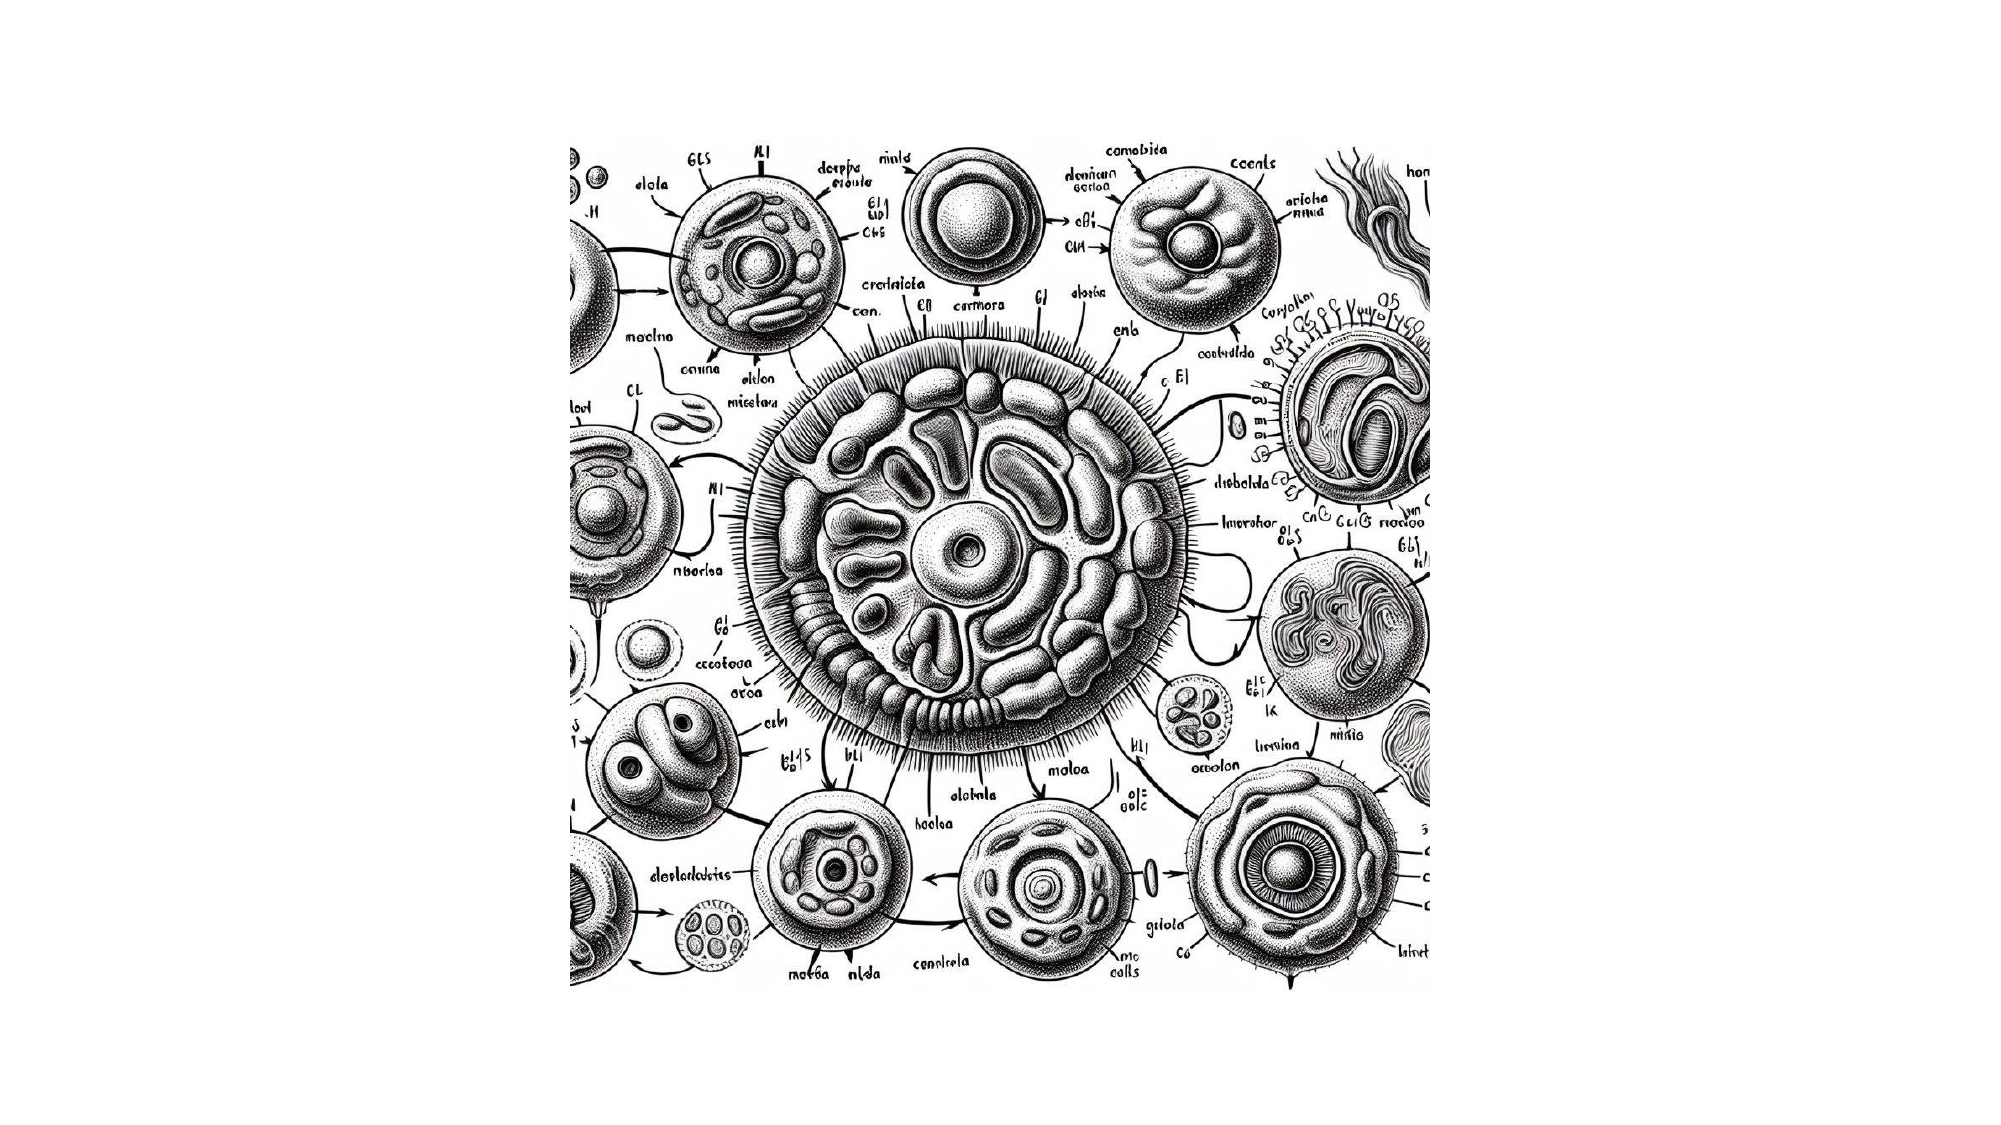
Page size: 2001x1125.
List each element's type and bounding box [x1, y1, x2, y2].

picture [570, 132, 1430, 992]
